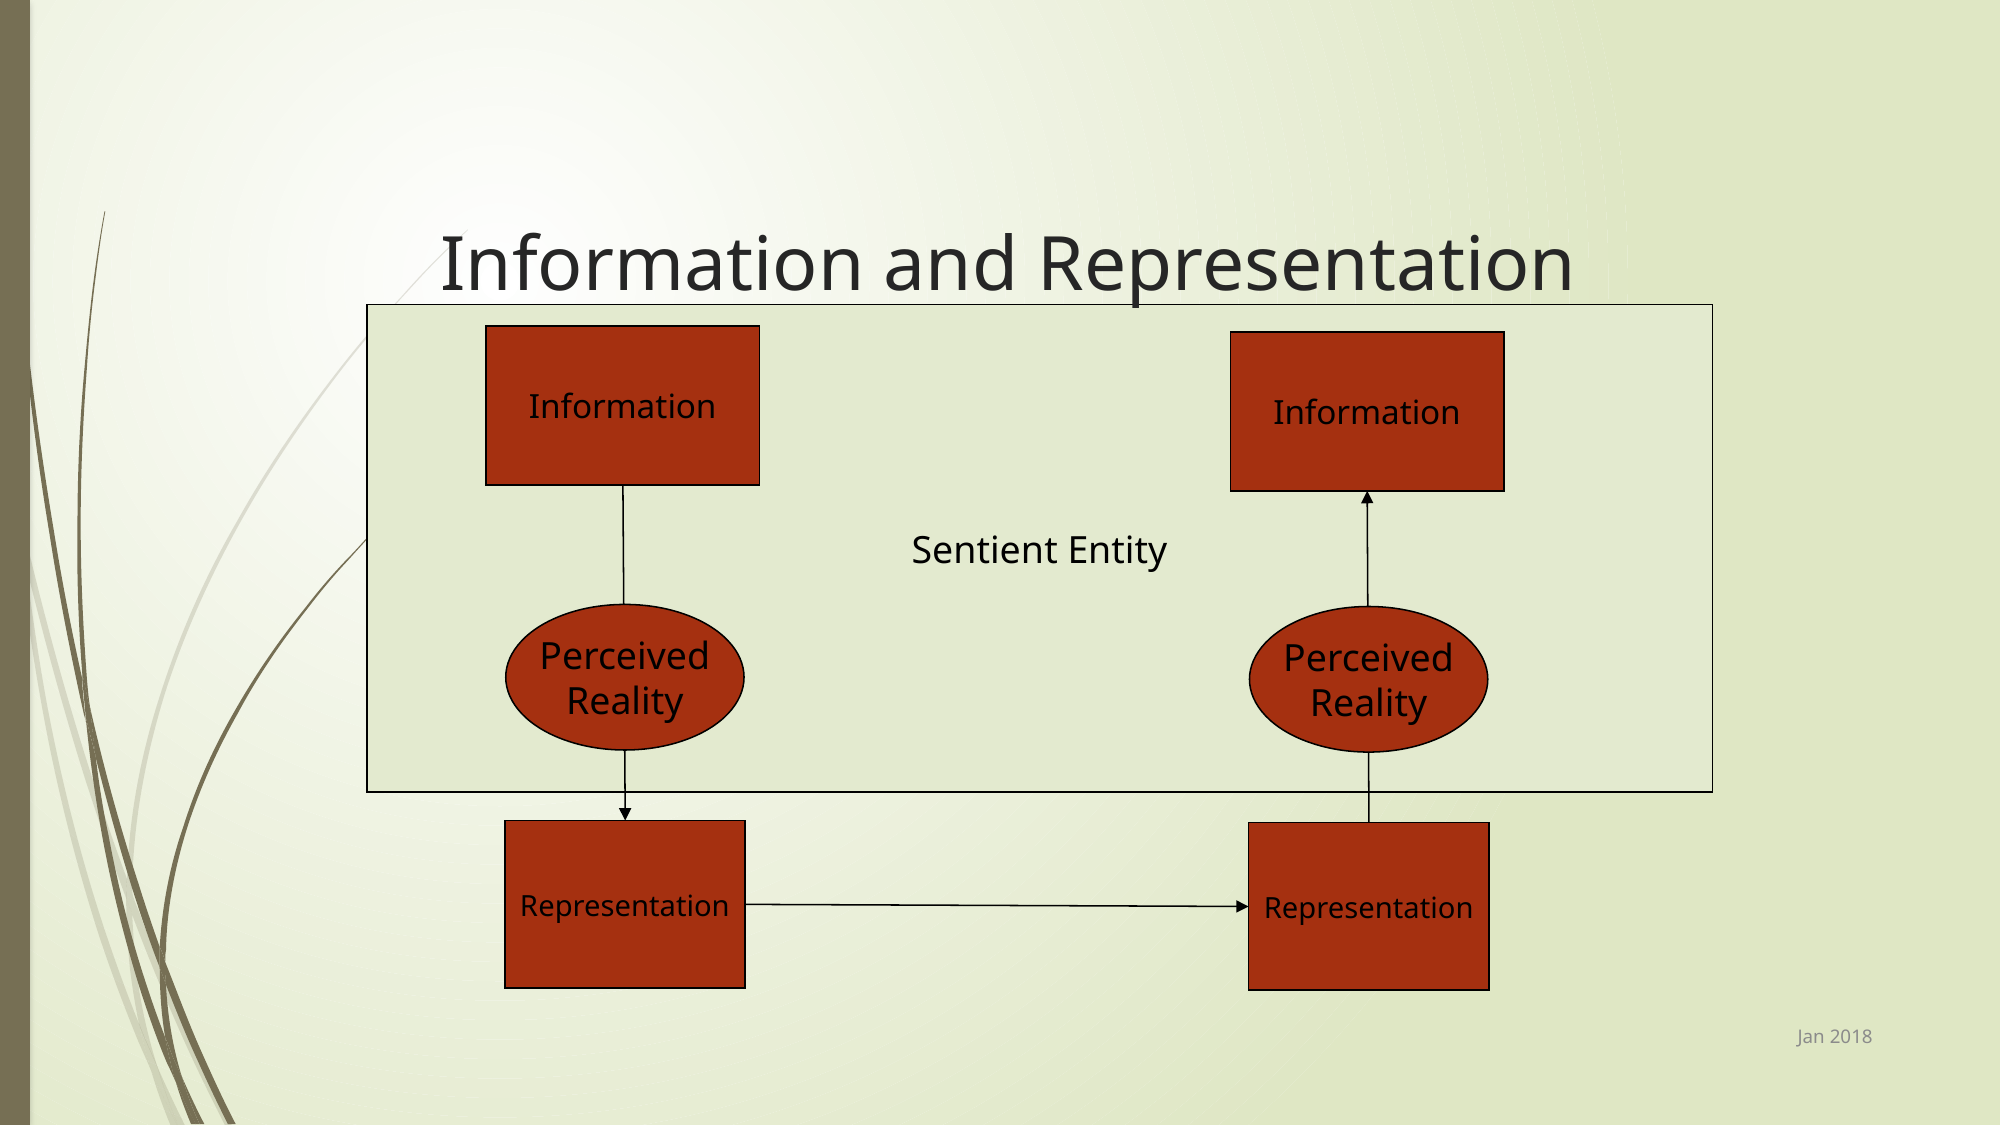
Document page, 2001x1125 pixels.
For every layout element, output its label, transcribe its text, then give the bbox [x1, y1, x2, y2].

text_box Perceived Reality [1374, 606, 1488, 752]
text_box Information [486, 326, 760, 486]
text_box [622, 484, 626, 821]
text_box Representation [504, 820, 746, 989]
text_box Information [1230, 331, 1504, 491]
text_box Perceived Reality [505, 604, 617, 750]
text_box Perceived Reality [1249, 606, 1362, 752]
text_box Representation [1248, 822, 1489, 991]
text_box Sentient Entity [366, 304, 1713, 792]
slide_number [1699, 1005, 1888, 1067]
text_box Perceived Reality [629, 604, 745, 750]
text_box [1366, 490, 1370, 823]
title Information and Representation [425, 102, 1888, 313]
